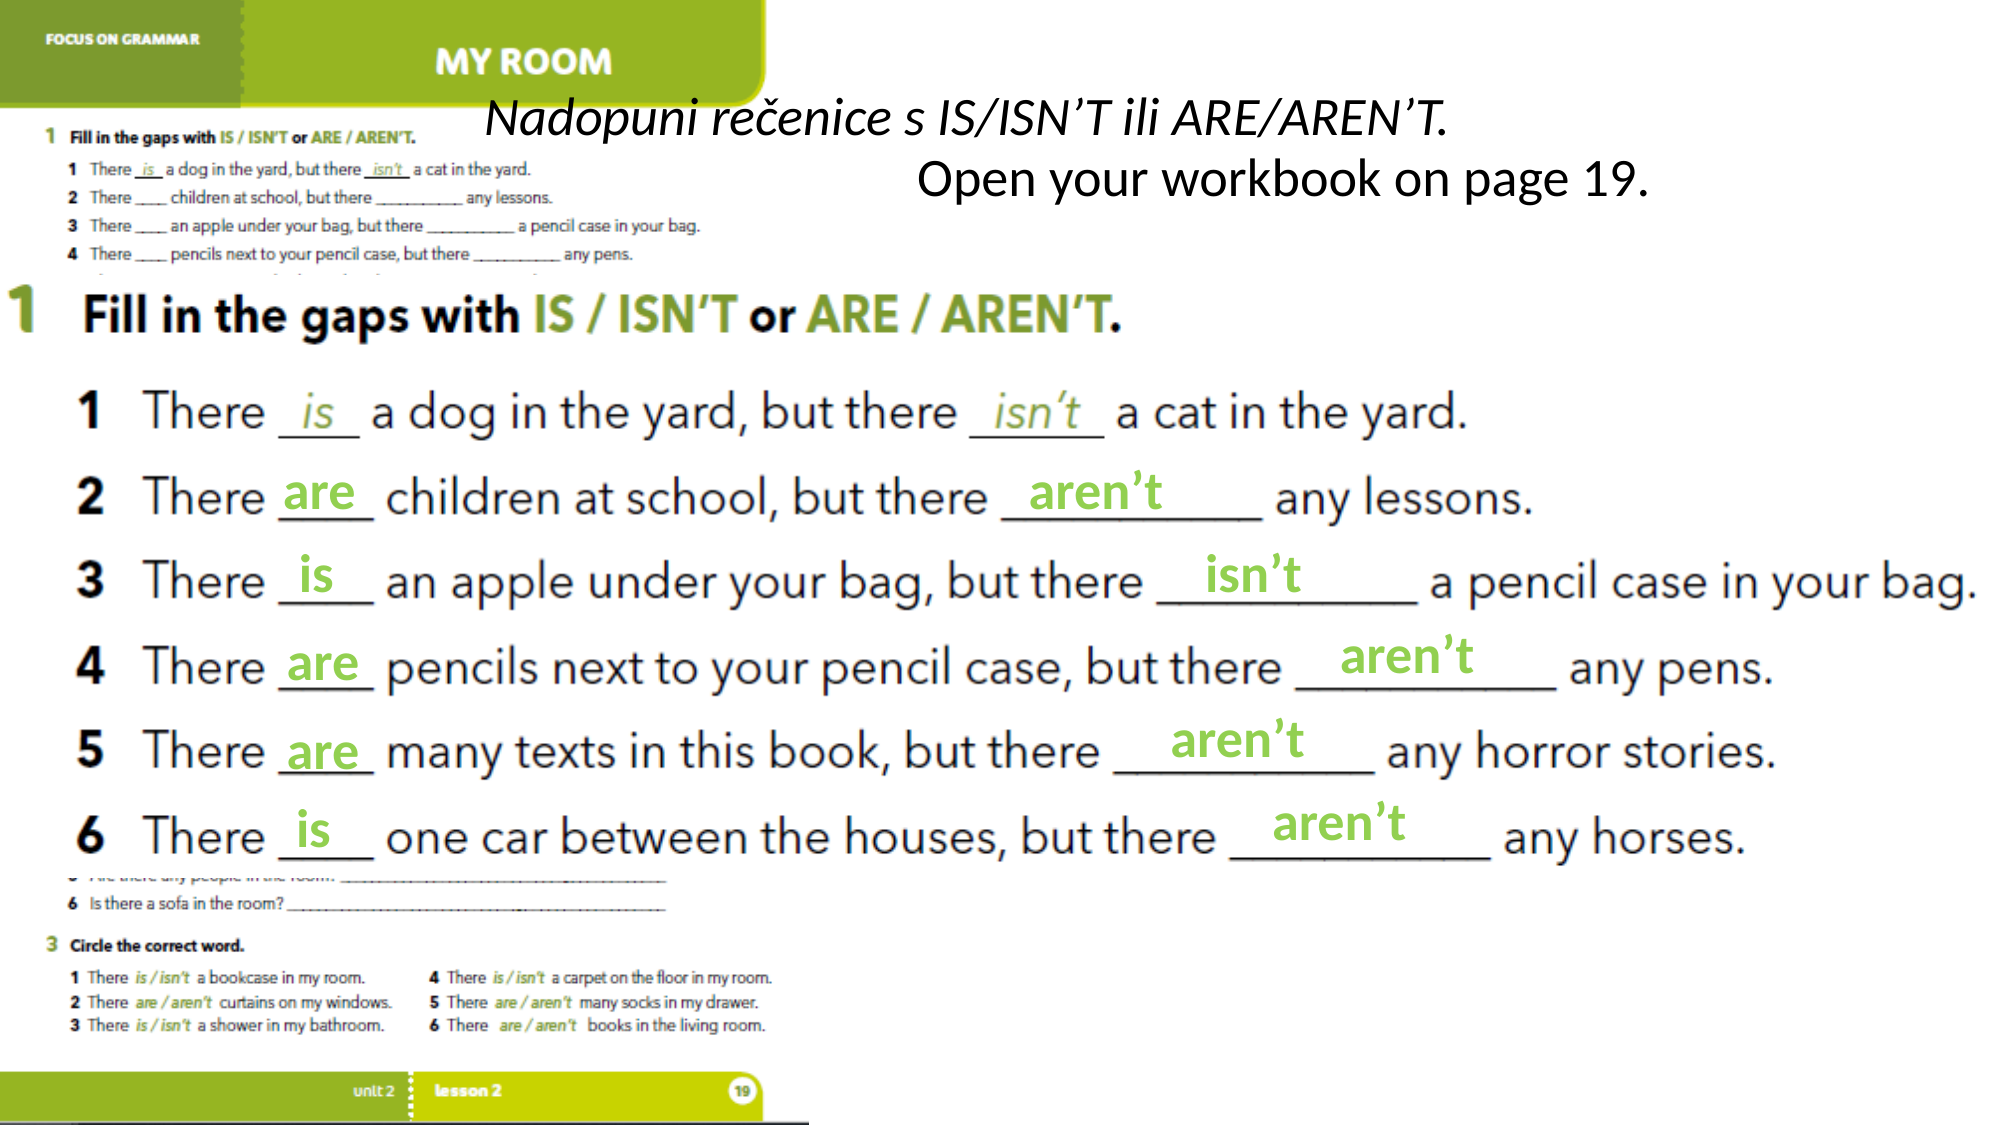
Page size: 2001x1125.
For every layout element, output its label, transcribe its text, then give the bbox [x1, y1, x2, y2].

text_box Open your workbook on page 19. [902, 134, 1834, 215]
text_box Nadopuni rečenice s IS/ISN’T ili ARE/AREN’T. [809, 74, 1495, 154]
picture [0, 0, 1985, 1125]
